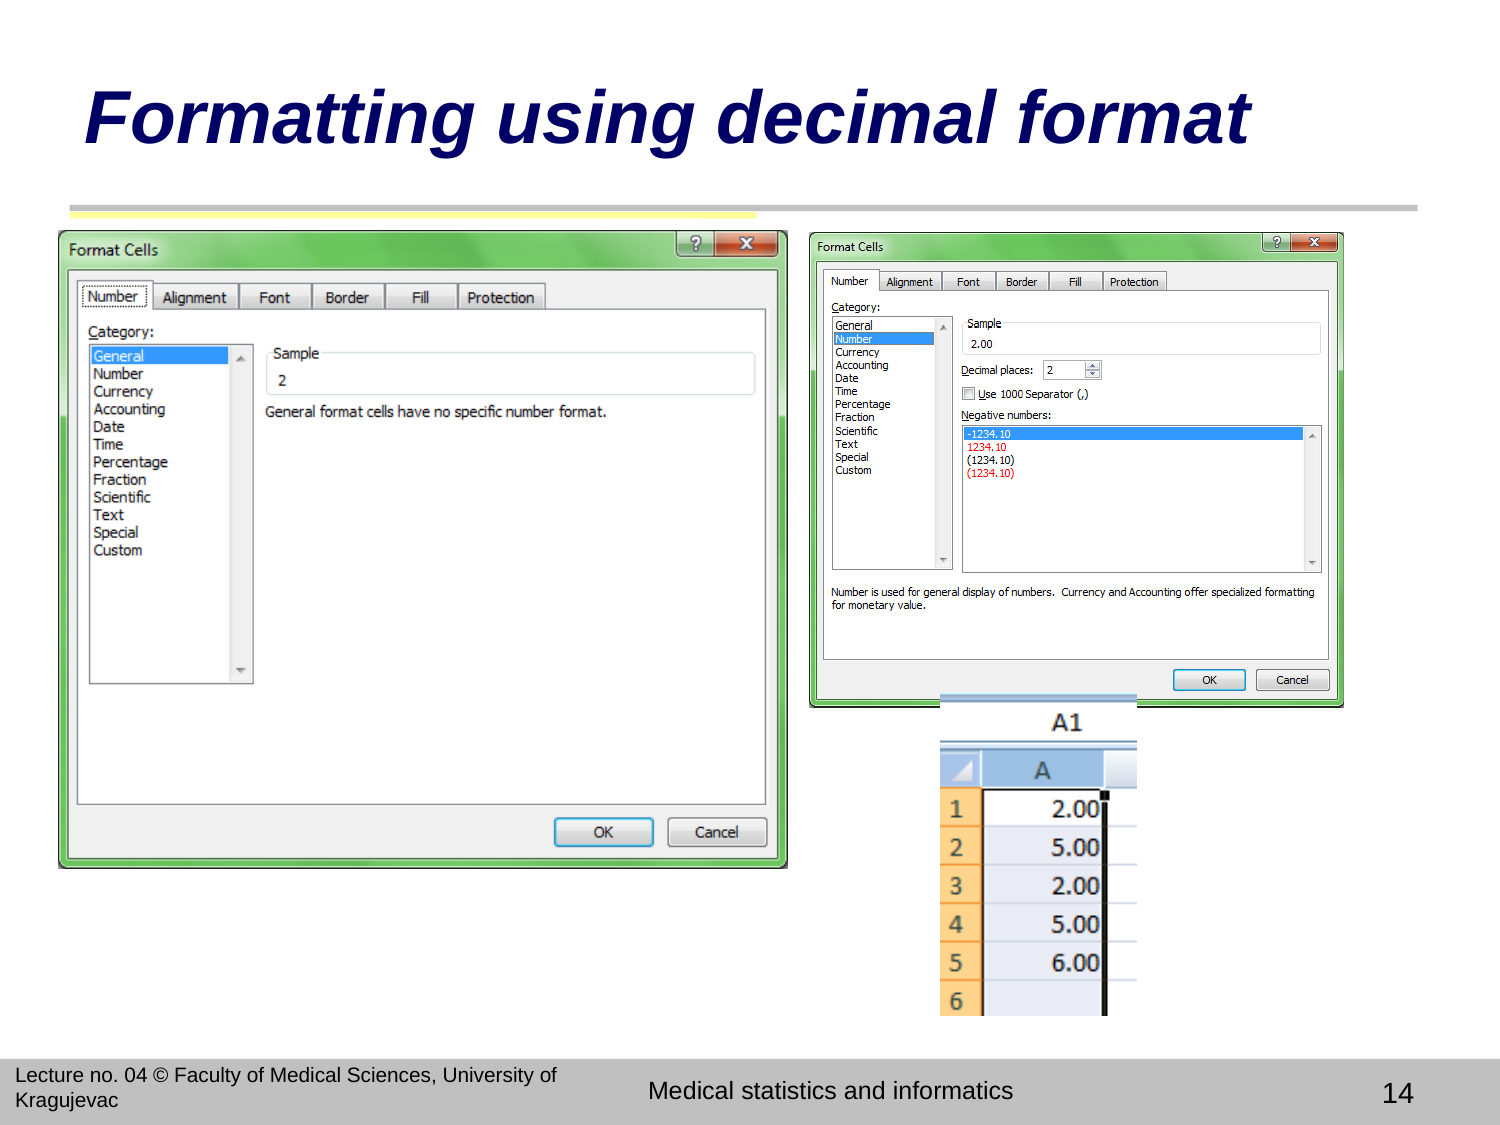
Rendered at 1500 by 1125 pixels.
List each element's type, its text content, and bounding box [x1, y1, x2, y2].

picture [809, 232, 1345, 1016]
title Formatting using decimal format [69, 19, 1426, 208]
picture [58, 230, 789, 870]
slide_number Lecture no. 04 © Faculty of Medical Sciences, University of Kragujevac [0, 1053, 619, 1108]
footer Medical statistics and informatics [512, 1066, 1151, 1125]
slide_number 14 [1166, 1066, 1430, 1125]
